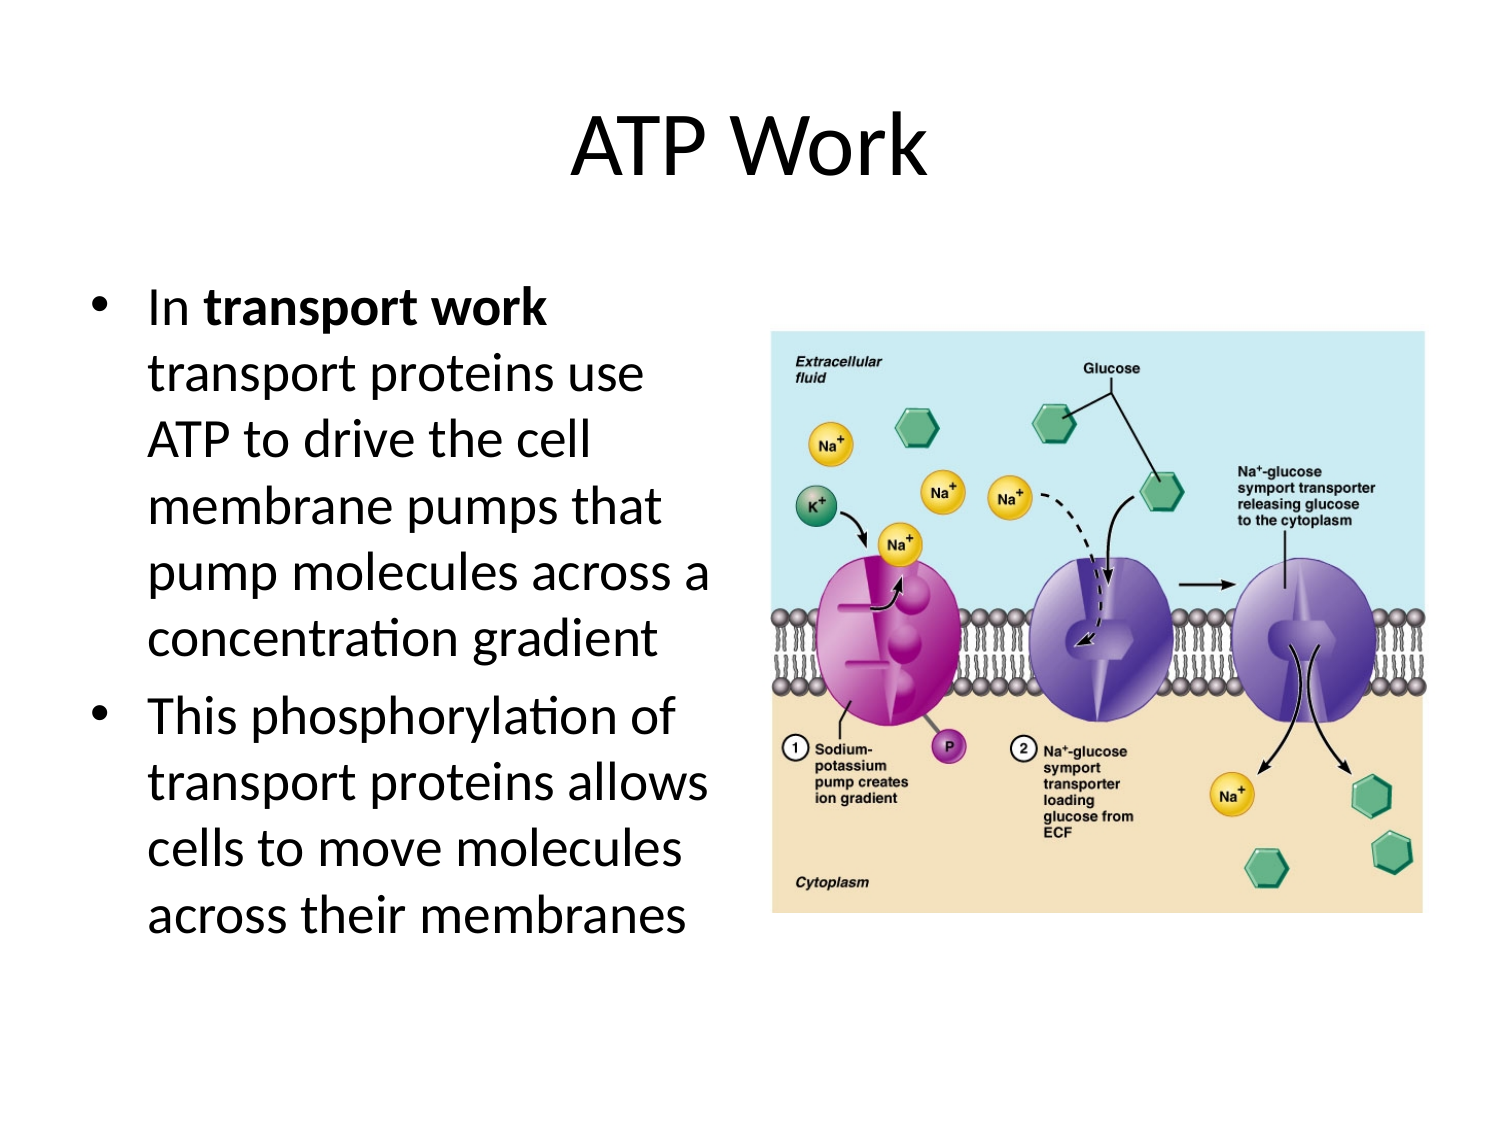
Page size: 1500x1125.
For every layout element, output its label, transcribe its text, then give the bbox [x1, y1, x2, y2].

picture [762, 324, 1437, 913]
title ATP Work [75, 45, 1425, 233]
list In transport work transport proteins use ATP to drive the cell membrane pumps that pump molecules across a concentration gradient This phosphorylation of transport proteins allows cells to move molecules across their membranes [75, 262, 738, 1005]
